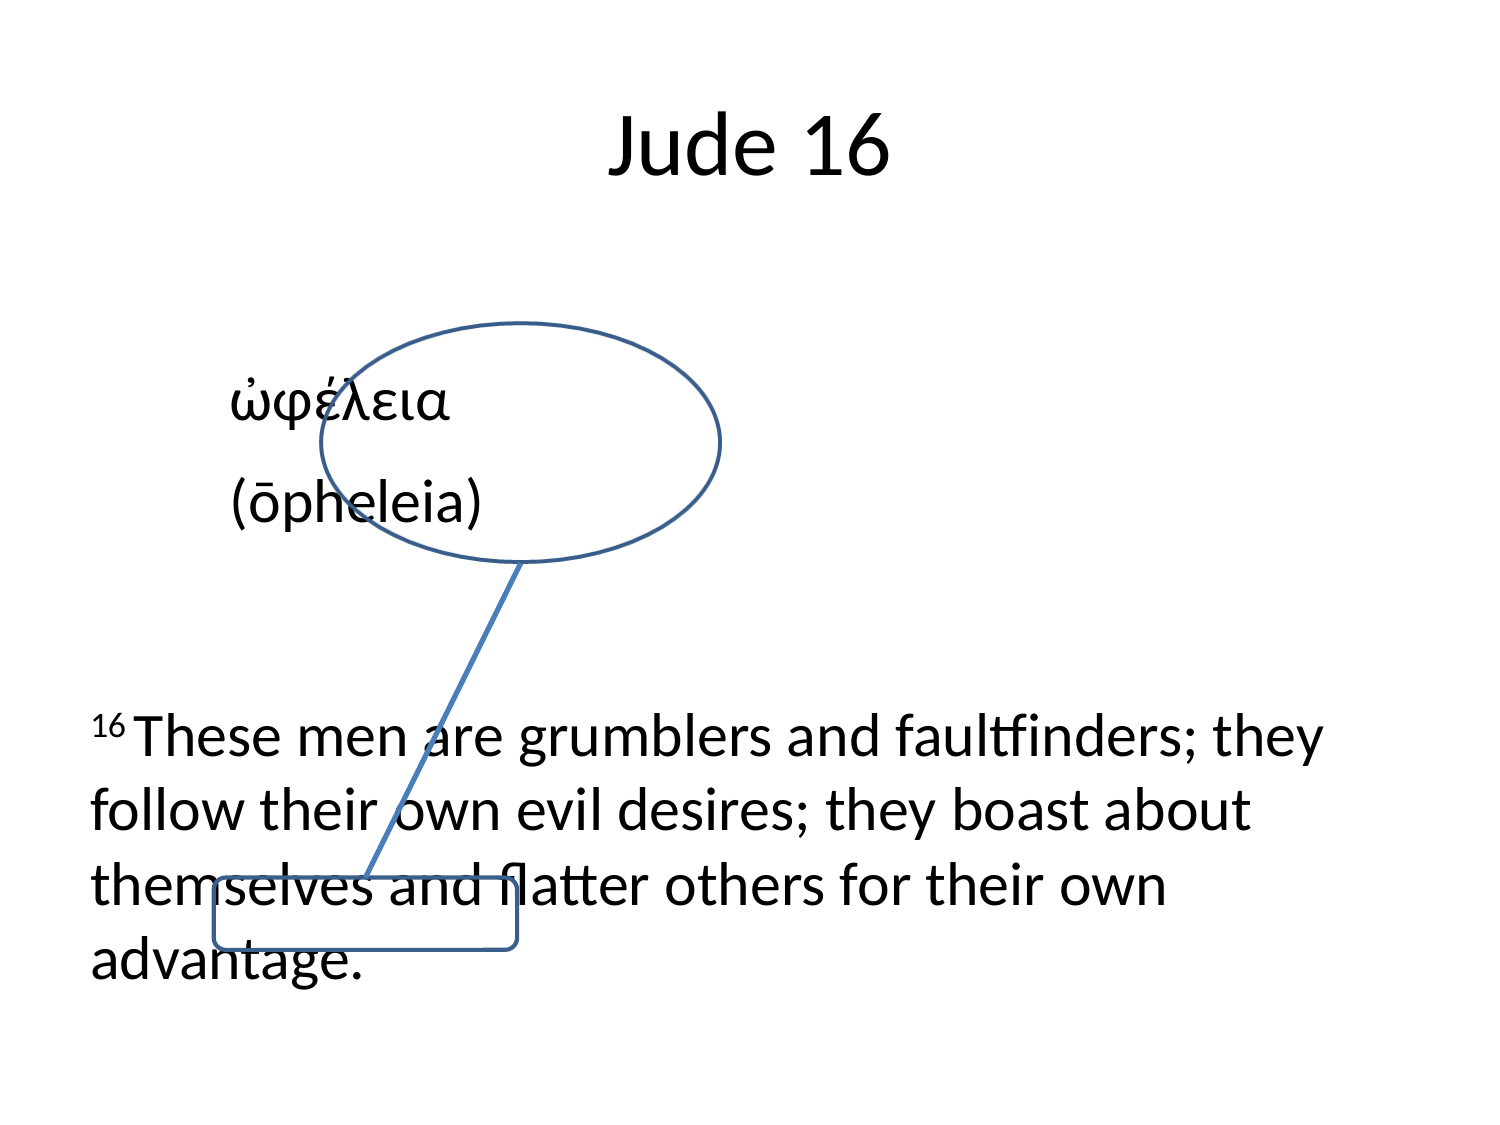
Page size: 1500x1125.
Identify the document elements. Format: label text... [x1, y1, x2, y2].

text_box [365, 562, 521, 878]
list ὠφέλεια (ōpheleia) 16 These men are grumblers and faultfinders; they follow their own evil desires; they boast about themselves and flatter others for their own advantage. [75, 262, 1425, 1005]
picture [319, 320, 722, 564]
title Jude 16 [75, 45, 1425, 233]
text_box [211, 875, 520, 952]
